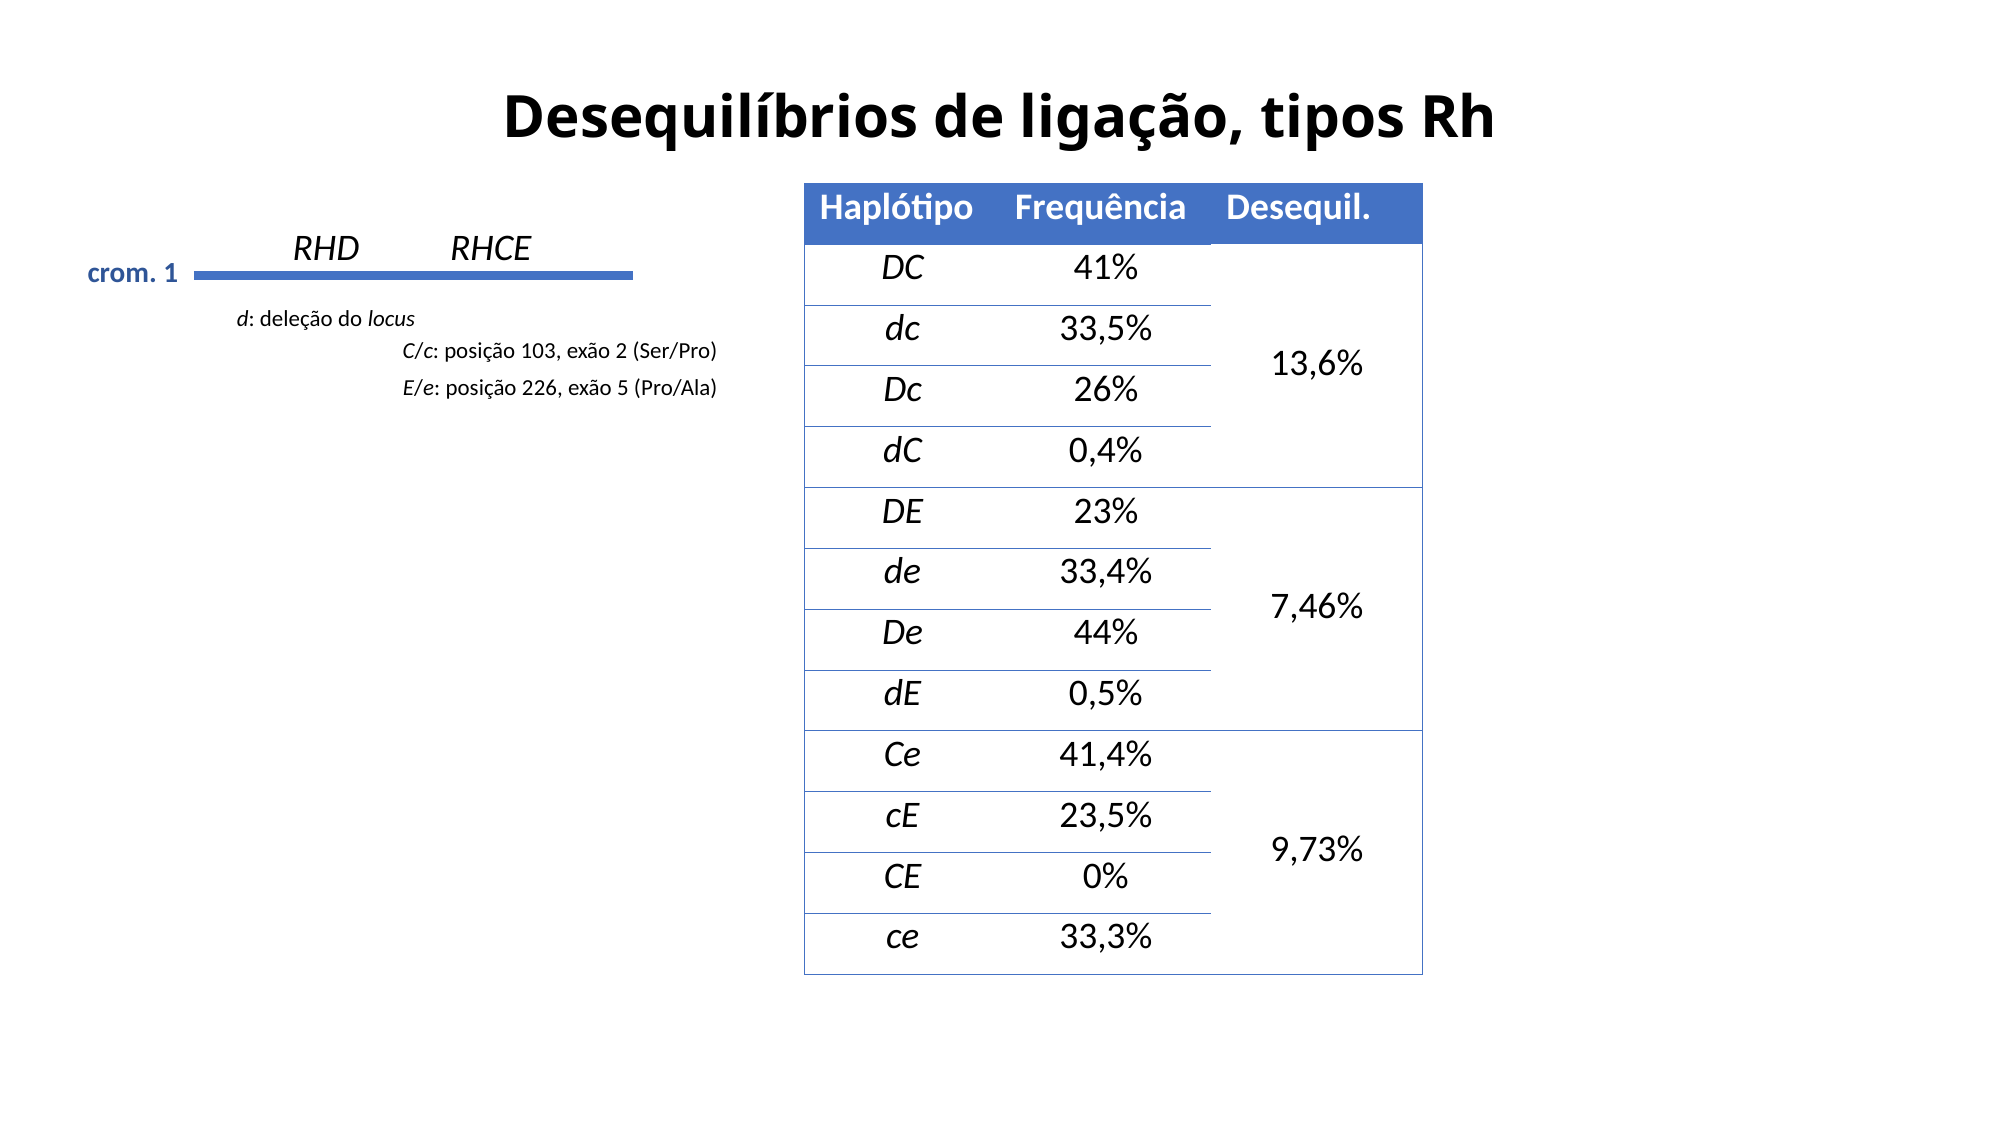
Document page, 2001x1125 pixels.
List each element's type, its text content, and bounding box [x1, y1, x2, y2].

table_cell 44% [1000, 610, 1211, 670]
table_cell 23% [1000, 488, 1211, 548]
table_cell cE [805, 792, 1000, 852]
table_cell CE [805, 853, 1000, 913]
table_header Haplótipo [805, 184, 1000, 244]
table_cell 26% [1000, 366, 1211, 426]
table_cell 33,4% [1000, 549, 1211, 609]
table_cell dC [805, 427, 1000, 487]
table_cell 33,3% [1000, 914, 1211, 974]
table_cell Ce [805, 731, 1000, 791]
table_cell 0,4% [1000, 427, 1211, 487]
table_cell 33,5% [1000, 306, 1211, 365]
table_cell de [805, 549, 1000, 609]
table_cell Dc [805, 366, 1000, 426]
table_cell 9,73% [1211, 731, 1422, 974]
table_cell 41,4% [1000, 731, 1211, 791]
table_cell 0,5% [1000, 671, 1211, 730]
table_cell 7,46% [1211, 488, 1422, 730]
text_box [71, 215, 735, 408]
table_cell dc [805, 306, 1000, 365]
table_header Frequência [1000, 184, 1211, 244]
table_cell ce [805, 914, 1000, 974]
title Desequilíbrios de ligação, tipos Rh [137, 59, 1863, 178]
table_cell 0% [1000, 853, 1211, 913]
table_cell dE [805, 671, 1000, 730]
table_cell DE [805, 488, 1000, 548]
table_header Desequil. [1211, 184, 1422, 244]
table_cell 13,6% [1211, 244, 1422, 487]
table_cell 23,5% [1000, 792, 1211, 852]
table_cell 41% [1000, 245, 1211, 305]
table_cell DC [805, 245, 1000, 305]
table_cell De [805, 610, 1000, 670]
